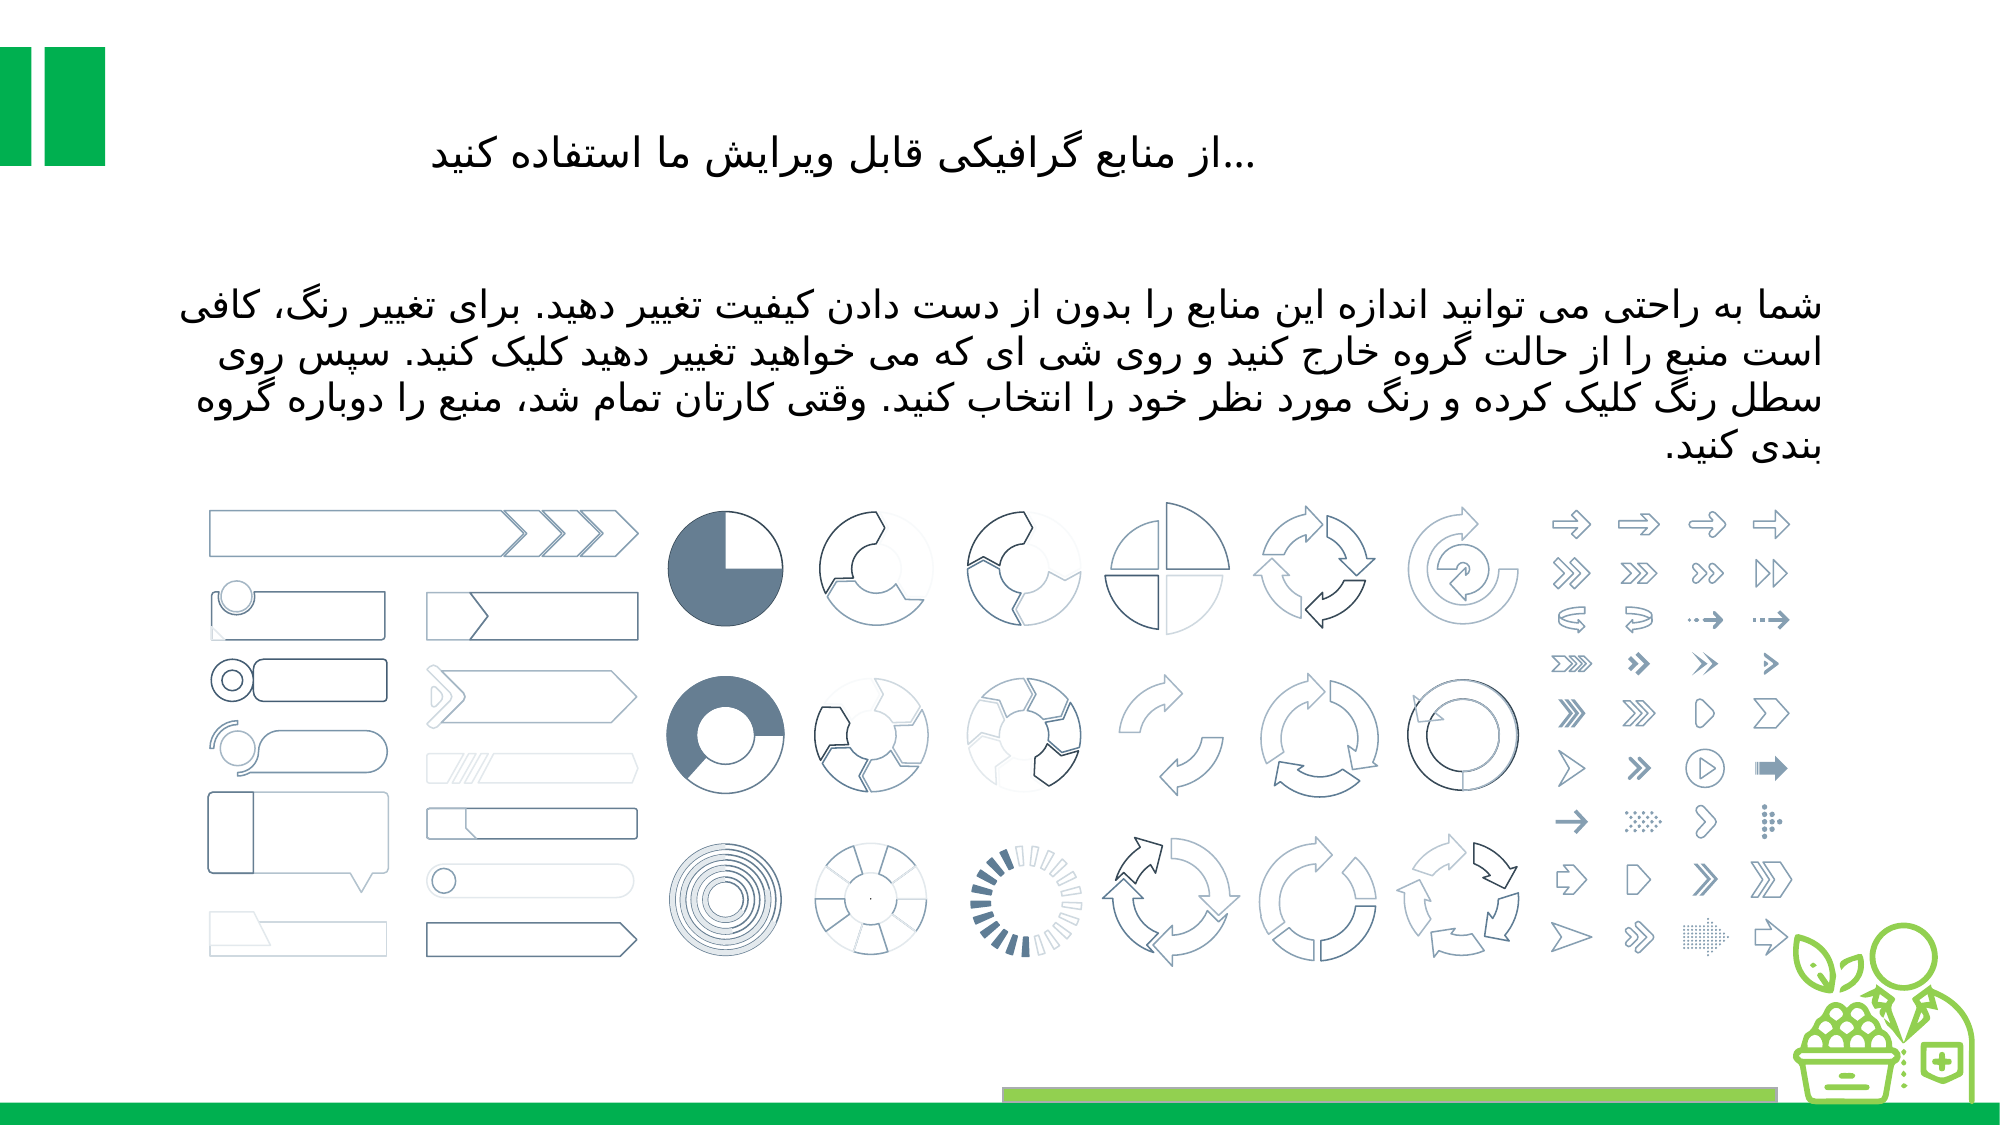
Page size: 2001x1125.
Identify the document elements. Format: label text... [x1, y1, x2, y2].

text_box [650, 825, 801, 975]
text_box [1696, 805, 1717, 838]
text_box [1755, 755, 1788, 782]
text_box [1682, 917, 1730, 957]
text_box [211, 580, 385, 640]
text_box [209, 720, 388, 776]
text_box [1692, 863, 1719, 896]
text_box [1551, 922, 1592, 952]
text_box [209, 510, 639, 557]
text_box [1627, 865, 1651, 895]
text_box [208, 792, 389, 893]
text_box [1753, 610, 1790, 630]
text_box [1624, 921, 1654, 953]
text_box [1689, 511, 1726, 538]
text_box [1551, 656, 1592, 672]
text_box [1252, 836, 1377, 961]
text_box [1756, 559, 1787, 588]
text_box [426, 922, 637, 957]
text_box [1626, 607, 1653, 633]
text_box [1618, 514, 1660, 535]
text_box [1763, 652, 1780, 675]
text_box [812, 678, 931, 792]
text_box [1691, 651, 1719, 676]
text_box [1553, 557, 1591, 589]
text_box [1253, 506, 1376, 629]
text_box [1760, 804, 1783, 840]
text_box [1751, 862, 1792, 898]
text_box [1626, 756, 1652, 781]
text_box [1753, 510, 1790, 539]
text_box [1627, 651, 1651, 676]
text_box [1558, 699, 1586, 728]
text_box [1621, 563, 1657, 584]
text_box [211, 659, 387, 702]
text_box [1250, 673, 1379, 797]
text_box [1558, 750, 1585, 787]
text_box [815, 843, 927, 955]
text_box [426, 592, 638, 640]
text_box [1557, 865, 1587, 895]
text_box [1754, 698, 1789, 728]
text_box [1105, 502, 1230, 635]
text_box [1553, 510, 1591, 539]
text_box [1390, 507, 1518, 624]
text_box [209, 911, 387, 956]
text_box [1389, 679, 1519, 791]
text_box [668, 511, 783, 626]
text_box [971, 846, 1082, 957]
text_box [1624, 810, 1663, 833]
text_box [426, 808, 638, 839]
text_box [1119, 674, 1224, 796]
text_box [426, 753, 638, 784]
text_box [1102, 837, 1240, 967]
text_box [1686, 611, 1724, 630]
text_box [1558, 607, 1585, 633]
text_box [667, 676, 784, 794]
text_box [1755, 919, 1788, 955]
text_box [967, 511, 1081, 626]
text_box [1691, 563, 1724, 584]
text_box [426, 665, 637, 729]
text_box [1686, 749, 1725, 788]
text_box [965, 678, 1083, 792]
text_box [426, 864, 634, 898]
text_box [807, 511, 936, 626]
text_box شما به راحتی می توانید اندازه این منابع را بدون از دست دادن کیفیت تغییر دهید. برای تغییر رنگ، کافی است منبع را از حالت گروه خارج کنید و روی شی ای که می خواهید تغییر دهید کلیک کنید. سپس روی سطل رنگ کلیک کرده و رنگ مورد نظر خود را انتخاب کنید. وقتی کارتان تمام شد، منبع را دوباره گروه بندی کنید. [156, 259, 1844, 429]
title از منابع گرافیکی قابل ویرایش ما استفاده کنید... [0, 111, 1687, 218]
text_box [1396, 834, 1519, 958]
text_box [1695, 699, 1715, 728]
text_box [1555, 809, 1589, 835]
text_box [1623, 700, 1655, 726]
